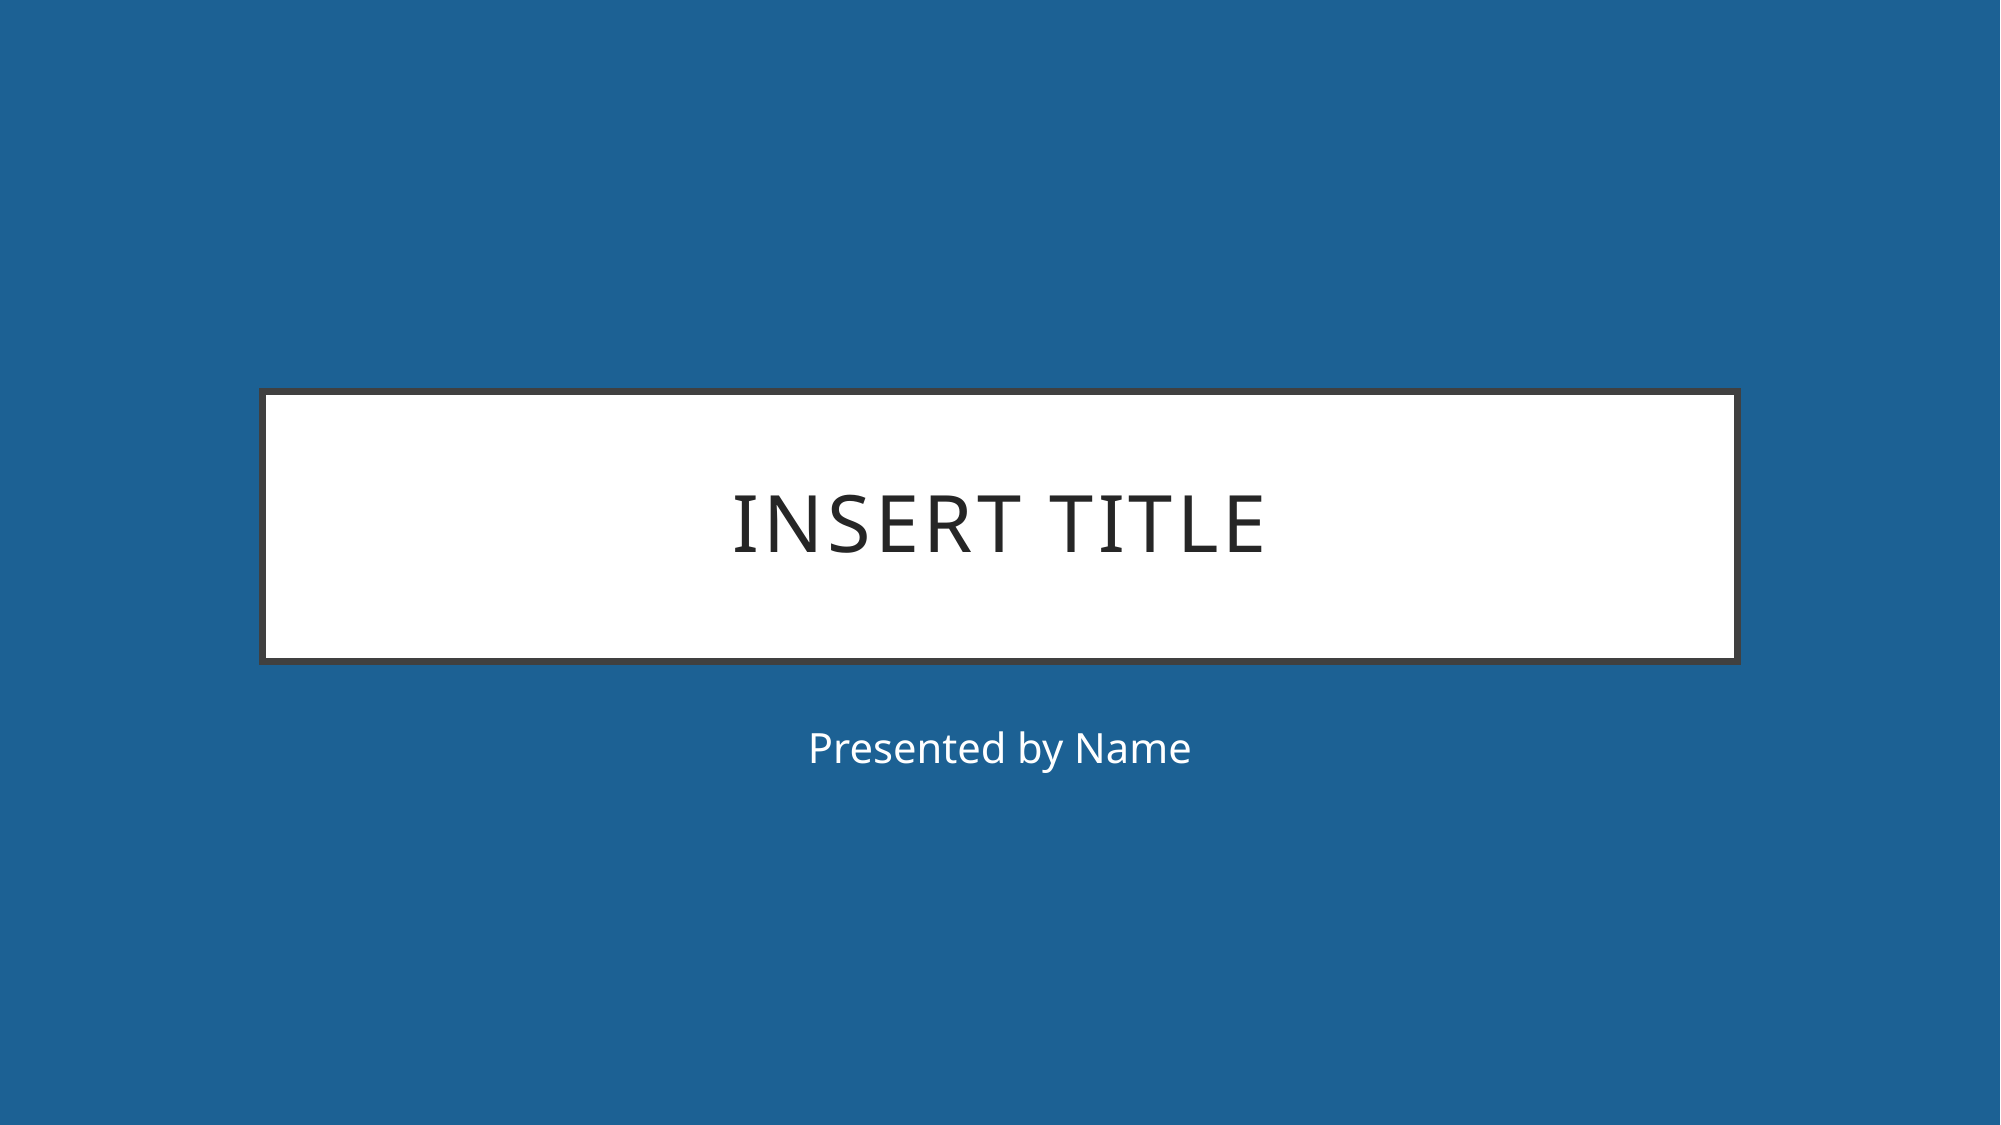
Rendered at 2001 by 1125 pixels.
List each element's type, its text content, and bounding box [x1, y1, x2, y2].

title INSERT TITLE [259, 388, 1741, 665]
subtitle Presented by Name [442, 713, 1558, 918]
